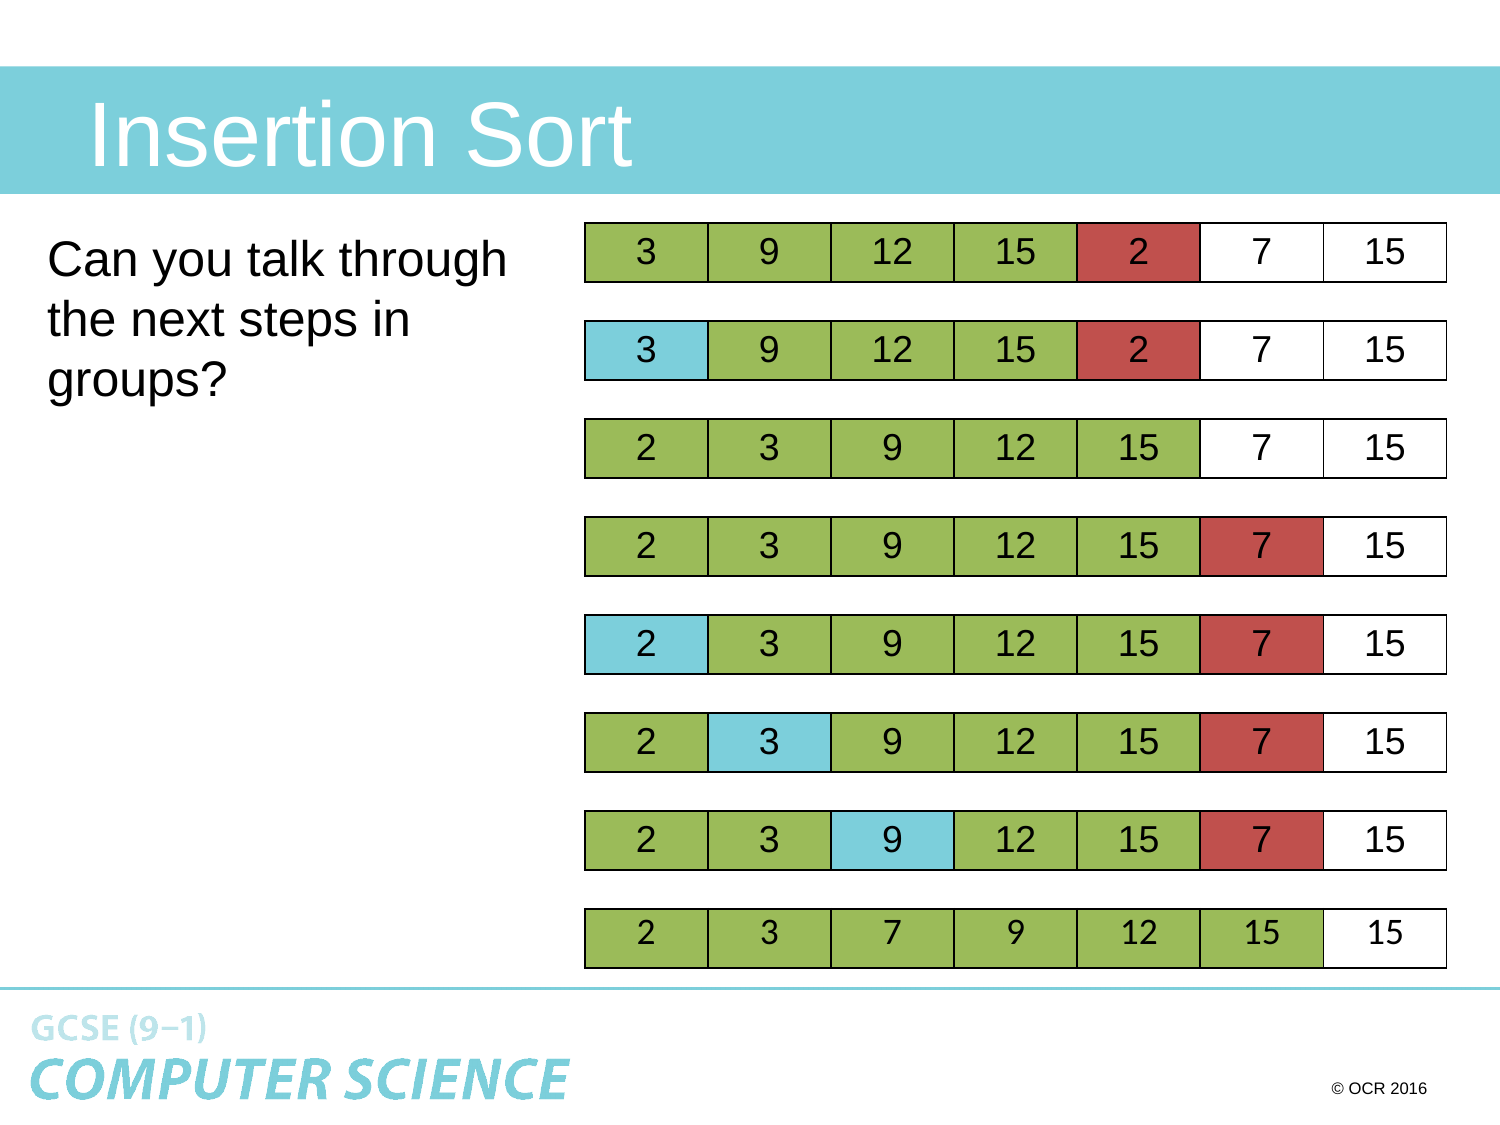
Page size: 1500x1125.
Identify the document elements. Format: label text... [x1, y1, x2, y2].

table_header 15 [1201, 910, 1323, 967]
table_header 15 [955, 224, 1076, 281]
table_header 9 [955, 910, 1076, 967]
table_header 15 [1078, 714, 1199, 771]
table_header 9 [709, 224, 830, 281]
table_header 7 [1201, 714, 1323, 771]
table_header 15 [1324, 224, 1446, 281]
table_header 2 [586, 518, 707, 575]
text_box Can you talk through the next steps in groups? [32, 218, 526, 414]
table_header 2 [586, 616, 707, 673]
table_header 12 [832, 224, 953, 281]
title Insertion Sort [0, 66, 1500, 194]
table_header 15 [1324, 518, 1446, 575]
table_header 3 [709, 910, 830, 967]
table_header 7 [1201, 616, 1323, 673]
table_header 3 [709, 812, 830, 869]
table_header 2 [586, 910, 707, 967]
table_header 15 [1324, 714, 1446, 771]
table_header 12 [955, 420, 1076, 477]
table_header 12 [955, 812, 1076, 869]
table_header 9 [832, 420, 953, 477]
table_header 2 [586, 714, 707, 771]
table_header 15 [1324, 812, 1446, 869]
table_header 15 [1324, 910, 1446, 967]
table_header 12 [1078, 910, 1199, 967]
table_header 9 [832, 616, 953, 673]
table_header 9 [832, 714, 953, 771]
table_header 2 [586, 812, 707, 869]
table_header 15 [1324, 420, 1446, 477]
table_header 15 [1324, 616, 1446, 673]
table_header 15 [1078, 616, 1199, 673]
table_header 12 [955, 714, 1076, 771]
table_header 9 [832, 518, 953, 575]
table_header 3 [709, 714, 830, 771]
table_header 7 [1201, 224, 1323, 281]
table_header 12 [955, 616, 1076, 673]
table_header 3 [586, 224, 707, 281]
table_header 7 [1201, 322, 1323, 379]
table_header 15 [955, 322, 1076, 379]
table_header 12 [955, 518, 1076, 575]
table_header 9 [832, 812, 953, 869]
table_header 7 [1201, 812, 1323, 869]
table_header 12 [832, 322, 953, 379]
table_header 7 [1201, 518, 1323, 575]
table_header 2 [1078, 322, 1199, 379]
table_header 15 [1078, 420, 1199, 477]
table_header 15 [1078, 812, 1199, 869]
table_header 2 [1078, 224, 1199, 281]
table_header 9 [709, 322, 830, 379]
table_header 15 [1324, 322, 1446, 379]
table_header 7 [1201, 420, 1323, 477]
table_header 3 [709, 518, 830, 575]
picture [0, 987, 1500, 1124]
table_header 3 [709, 420, 830, 477]
table_header 15 [1078, 518, 1199, 575]
table_header 2 [586, 420, 707, 477]
table_header 3 [586, 322, 707, 379]
table_header 3 [709, 616, 830, 673]
table_header 7 [832, 910, 953, 967]
